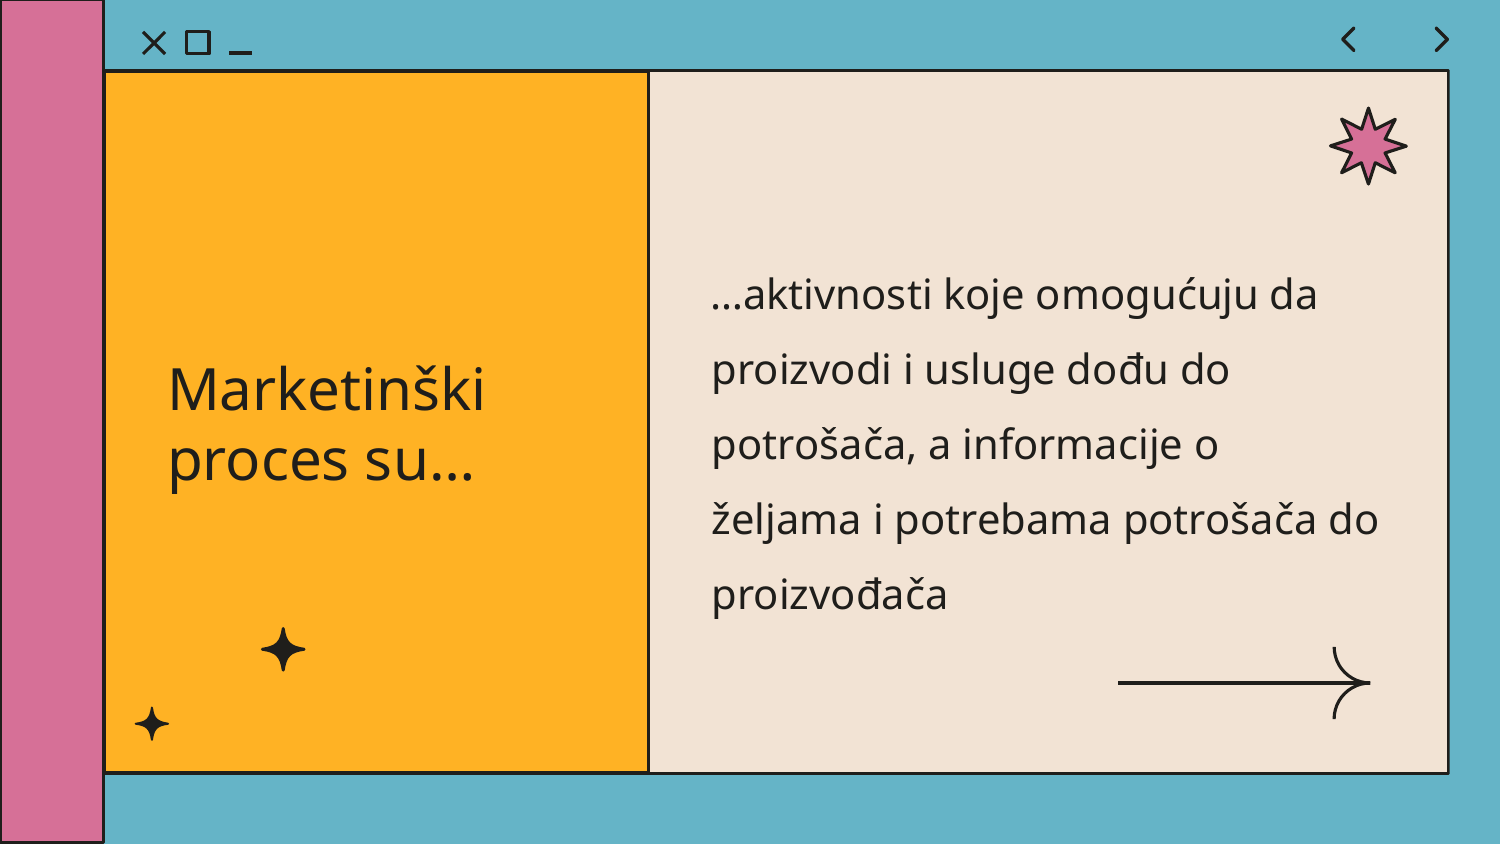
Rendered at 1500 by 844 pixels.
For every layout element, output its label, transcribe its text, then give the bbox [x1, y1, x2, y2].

text_box [1330, 108, 1407, 185]
text_box [1342, 27, 1355, 52]
text_box [104, 71, 649, 773]
text_box [1435, 27, 1449, 52]
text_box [134, 626, 307, 741]
title Marketinški proces su… [152, 273, 649, 571]
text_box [1117, 610, 1407, 756]
list …aktivnosti koje omogućuju da proizvodi i usluge dođu do potrošača, a informacije o željama i potrebama potrošača do proizvođača [680, 227, 1382, 628]
